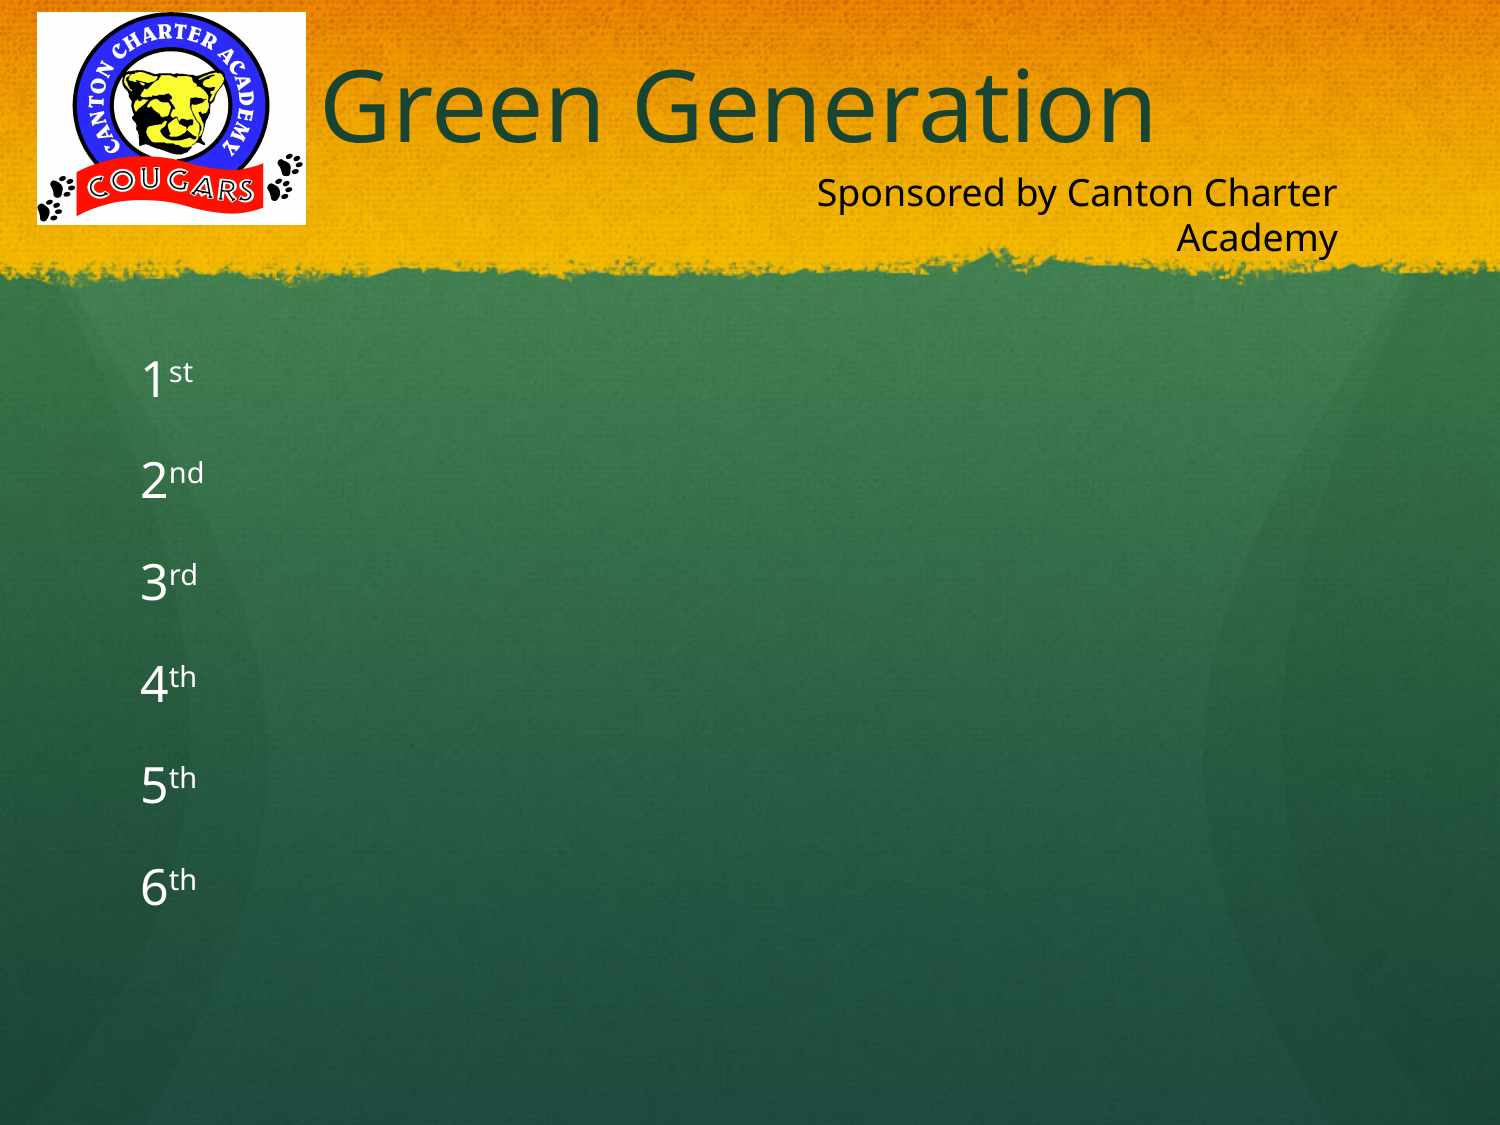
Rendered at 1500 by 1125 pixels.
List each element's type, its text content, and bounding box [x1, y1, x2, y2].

list 1st 2nd 3rd 4th 5th 6th [125, 339, 1375, 1026]
picture [0, 0, 1500, 1125]
title Green Generation [327, 13, 1353, 193]
text_box Sponsored by Canton Charter Academy [652, 161, 1353, 267]
